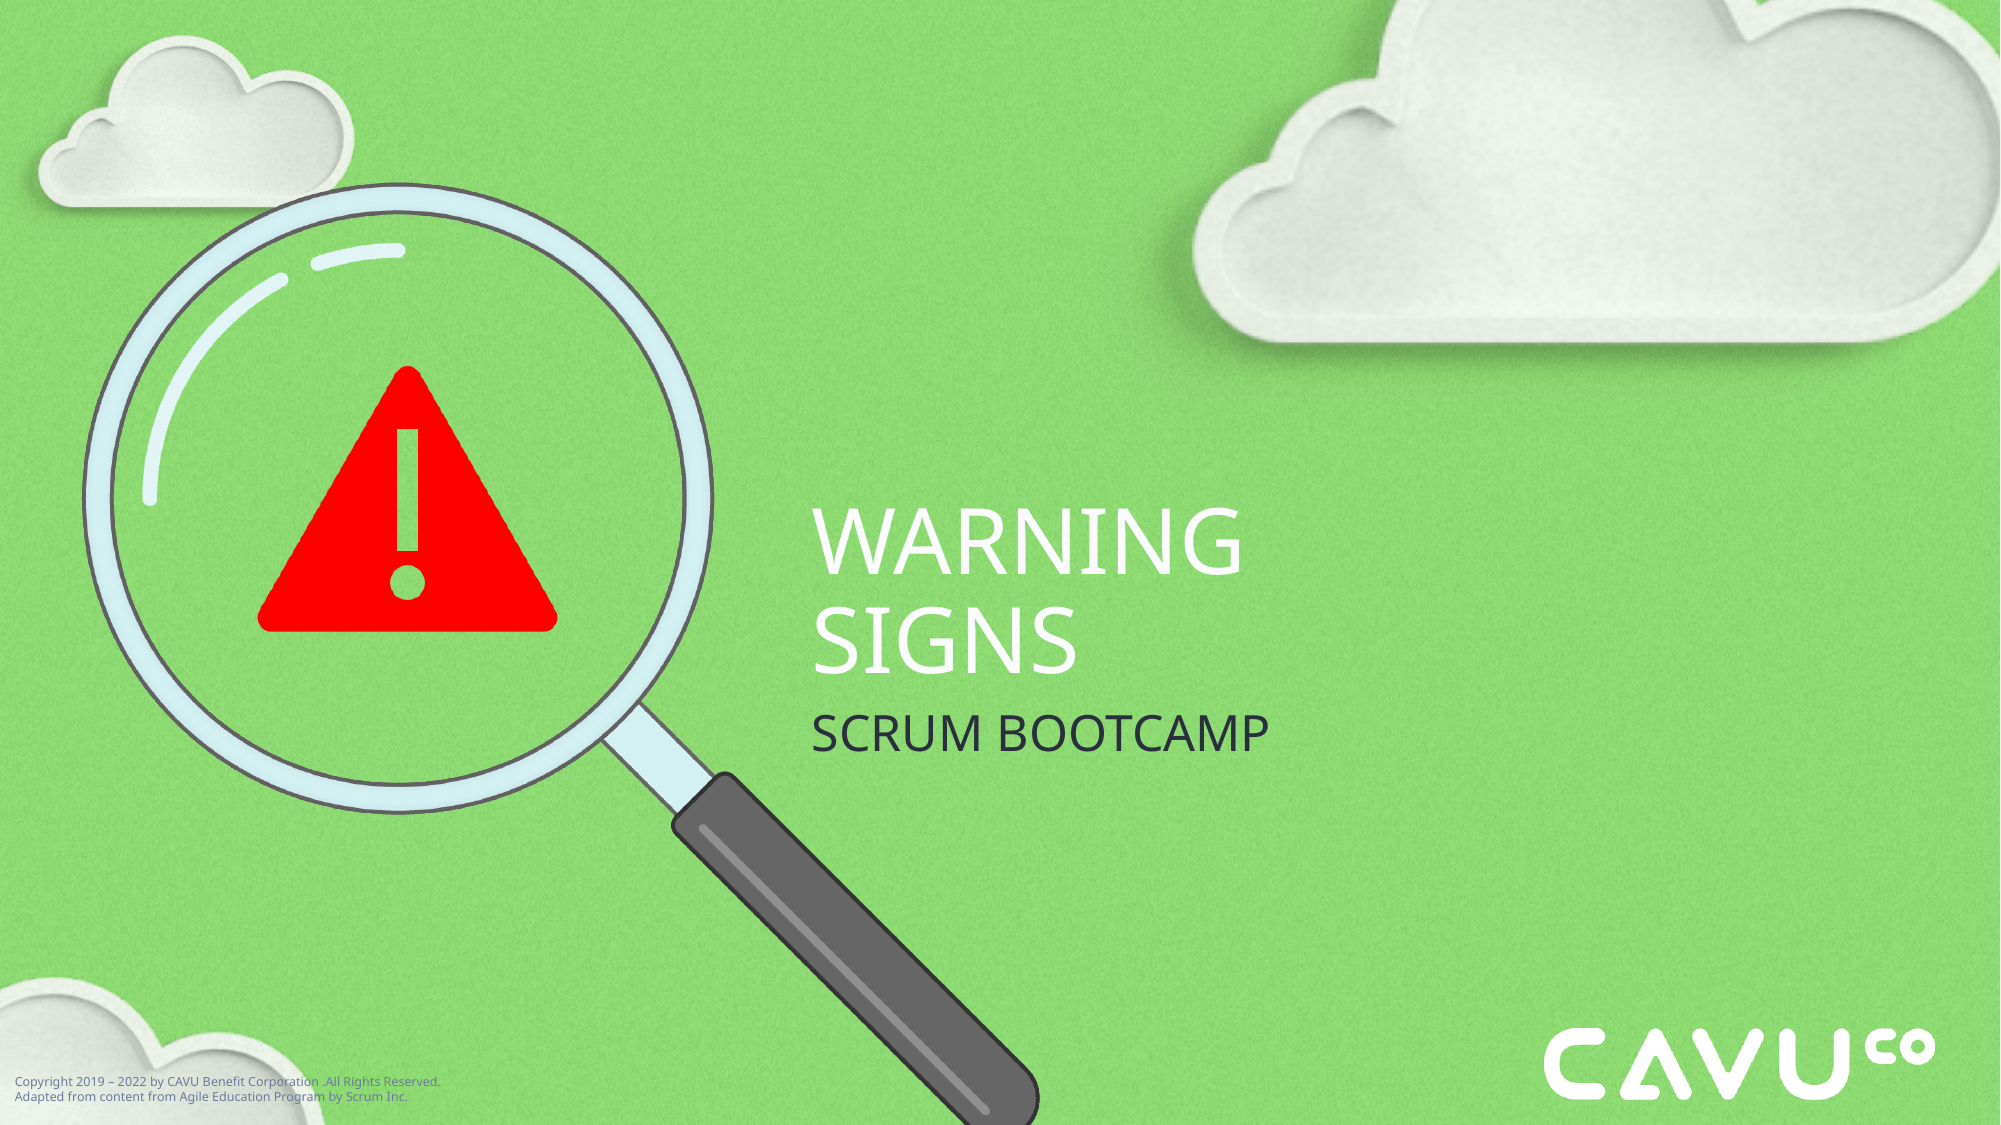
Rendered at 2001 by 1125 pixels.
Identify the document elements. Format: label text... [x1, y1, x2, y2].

subtitle SCRUM BOOTCAMP [1040, 700, 1794, 814]
title WARNING SIGNS [1040, 370, 1794, 700]
picture [0, 0, 2001, 1125]
